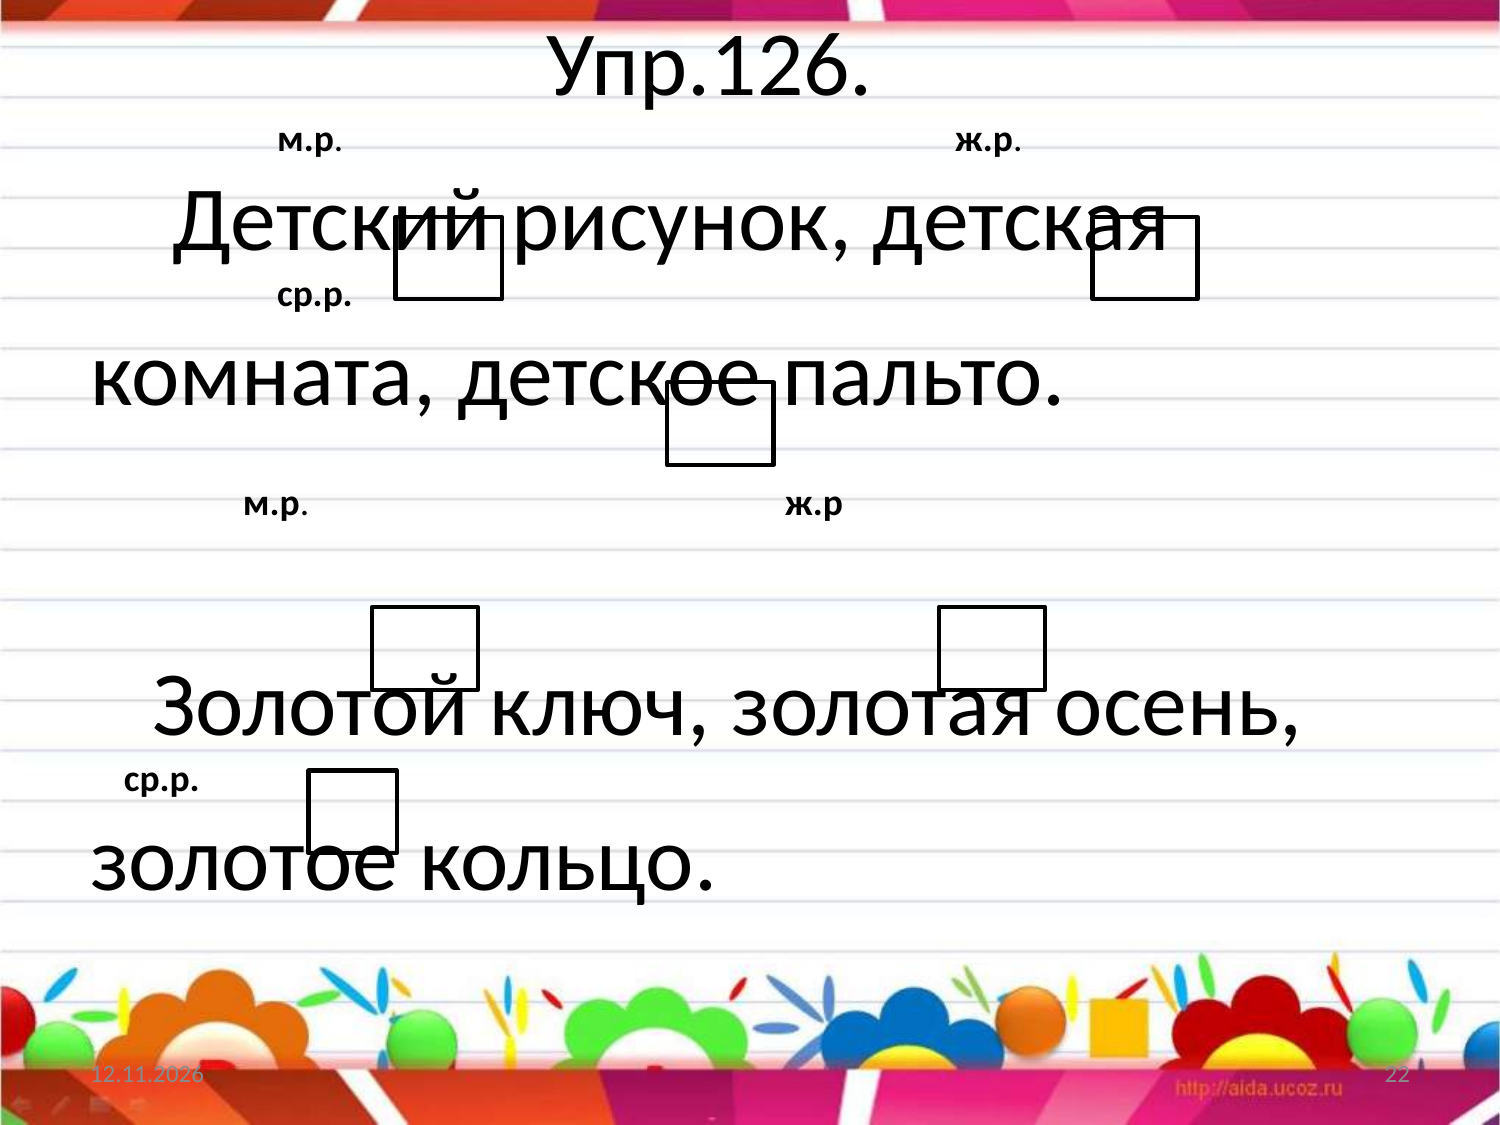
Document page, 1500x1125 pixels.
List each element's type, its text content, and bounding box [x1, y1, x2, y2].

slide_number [75, 1042, 425, 1103]
slide_number 22 [1074, 1042, 1425, 1103]
text_box [370, 605, 480, 692]
text_box [665, 380, 776, 467]
title Упр.126. м.р. ж.р. Детский рисунок, детская ср.р. комната, детское пальто. м.р. ж.р Золотой ключ, золотая осень, ср.р. золотое кольцо. [74, 58, 1426, 965]
picture [0, 0, 1500, 1125]
text_box [937, 605, 1047, 692]
text_box [1090, 215, 1200, 301]
text_box [393, 215, 504, 301]
text_box [306, 768, 399, 855]
